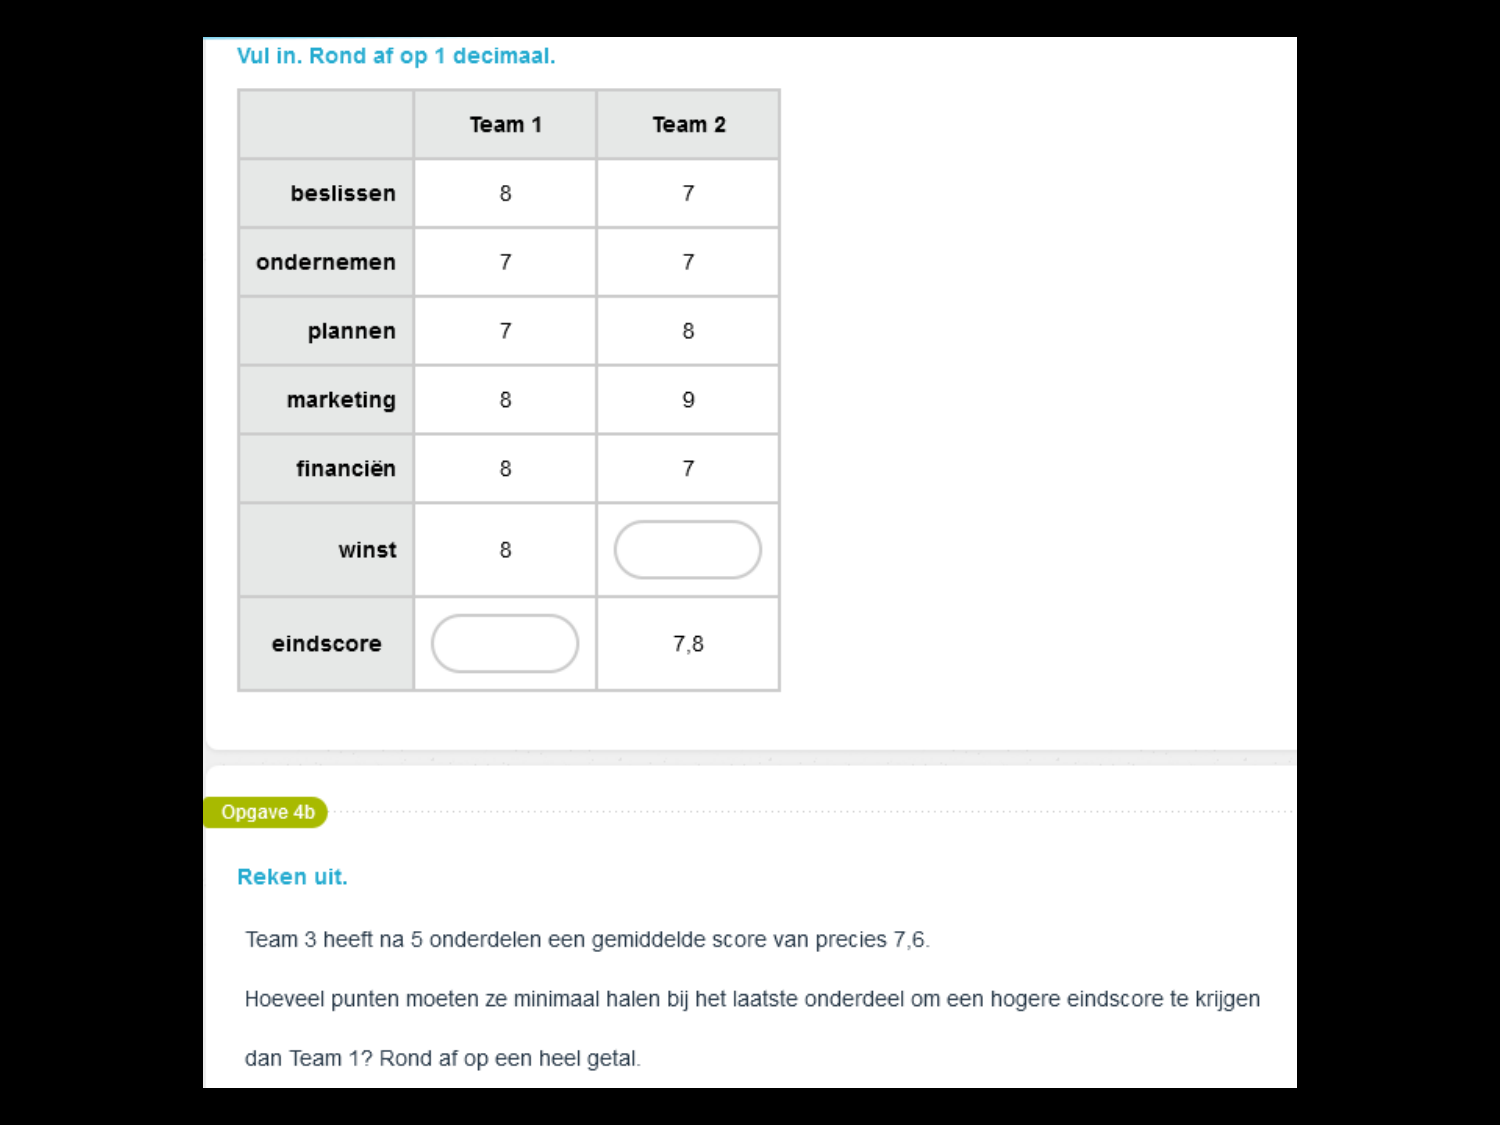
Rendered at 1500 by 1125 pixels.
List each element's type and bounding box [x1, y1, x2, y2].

picture [202, 37, 1298, 1088]
